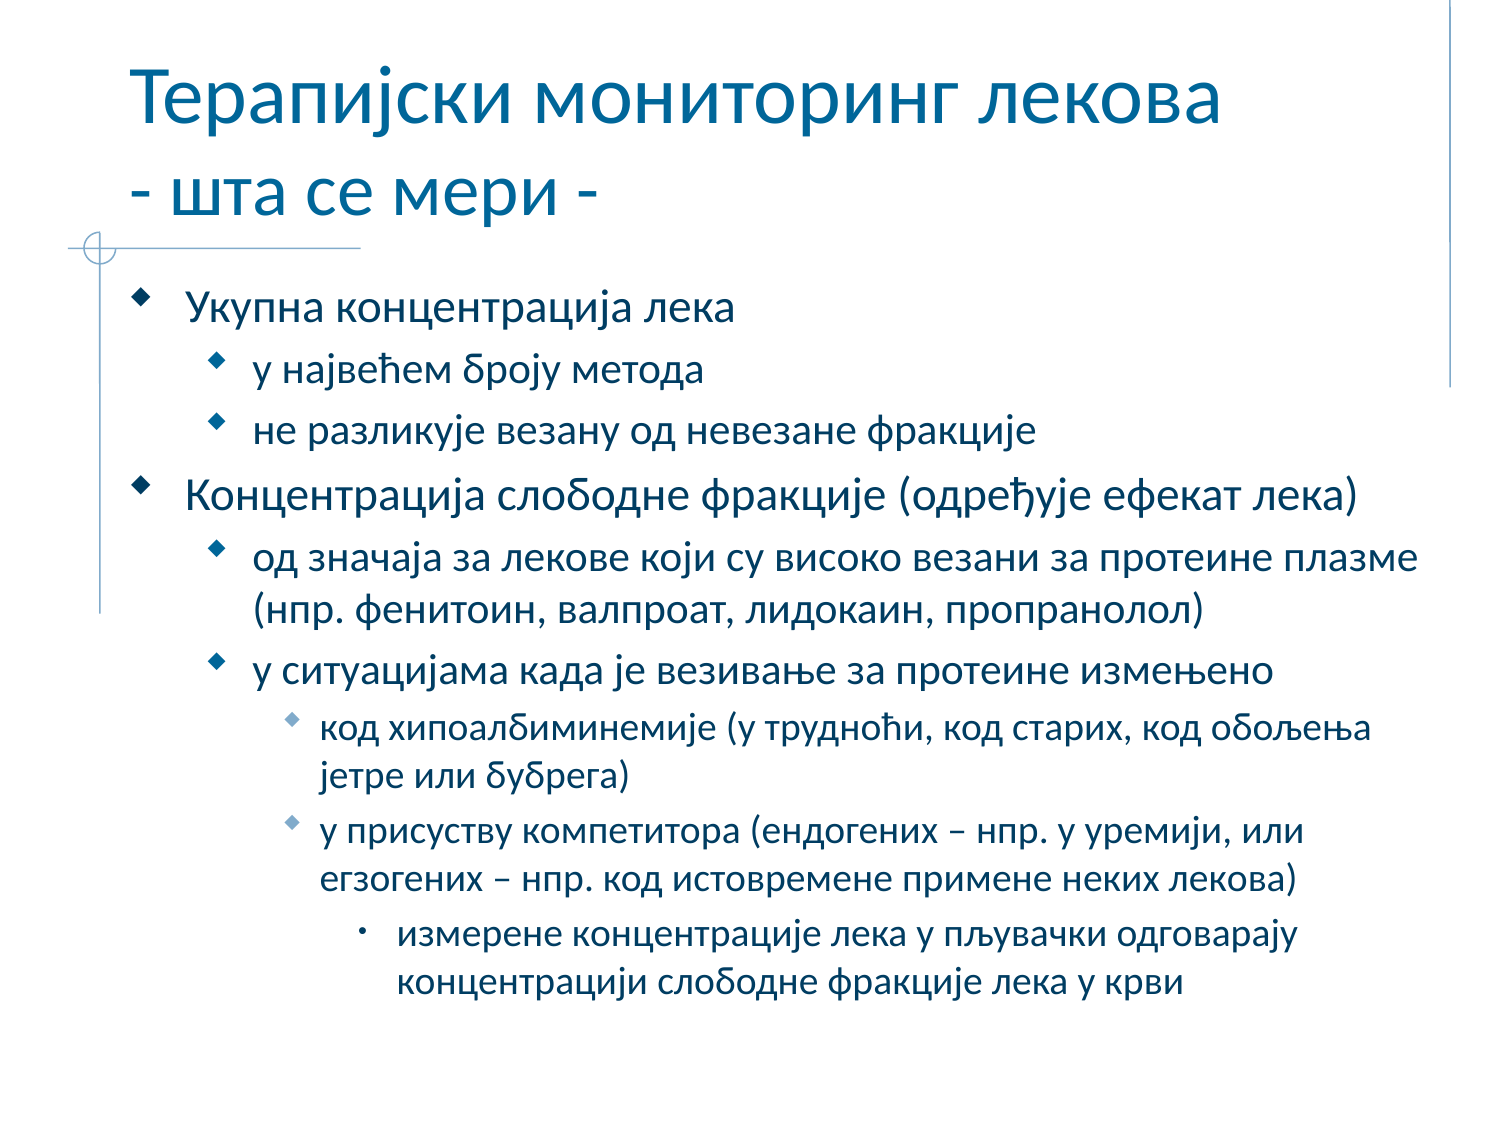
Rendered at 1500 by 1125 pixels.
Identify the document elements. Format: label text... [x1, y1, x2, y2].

list Укупна концентрација лека у највећем броју метода не разликује везану од невезане фракције Концентрација слободне фракције (одређује ефекат лека) од значаја за лекове који су високо везани за протеине плазме (нпр. фенитоин, валпроат, лидокаин, пропранолол) у ситуацијама када је везивање за протеине измењено код хипоалбиминемије (у трудноћи, код старих, код обољења јетре или бубрега) у присуству компетитора (ендогених – нпр. у уремији, или егзогених – нпр. код истовремене примене неких лекова) измерене концентрације лека у пљувачки одговарају концентрацији слободне фракције лека у крви [111, 266, 1436, 1024]
title Терапијски мониторинг лекова - шта се мери - [113, 49, 1436, 238]
